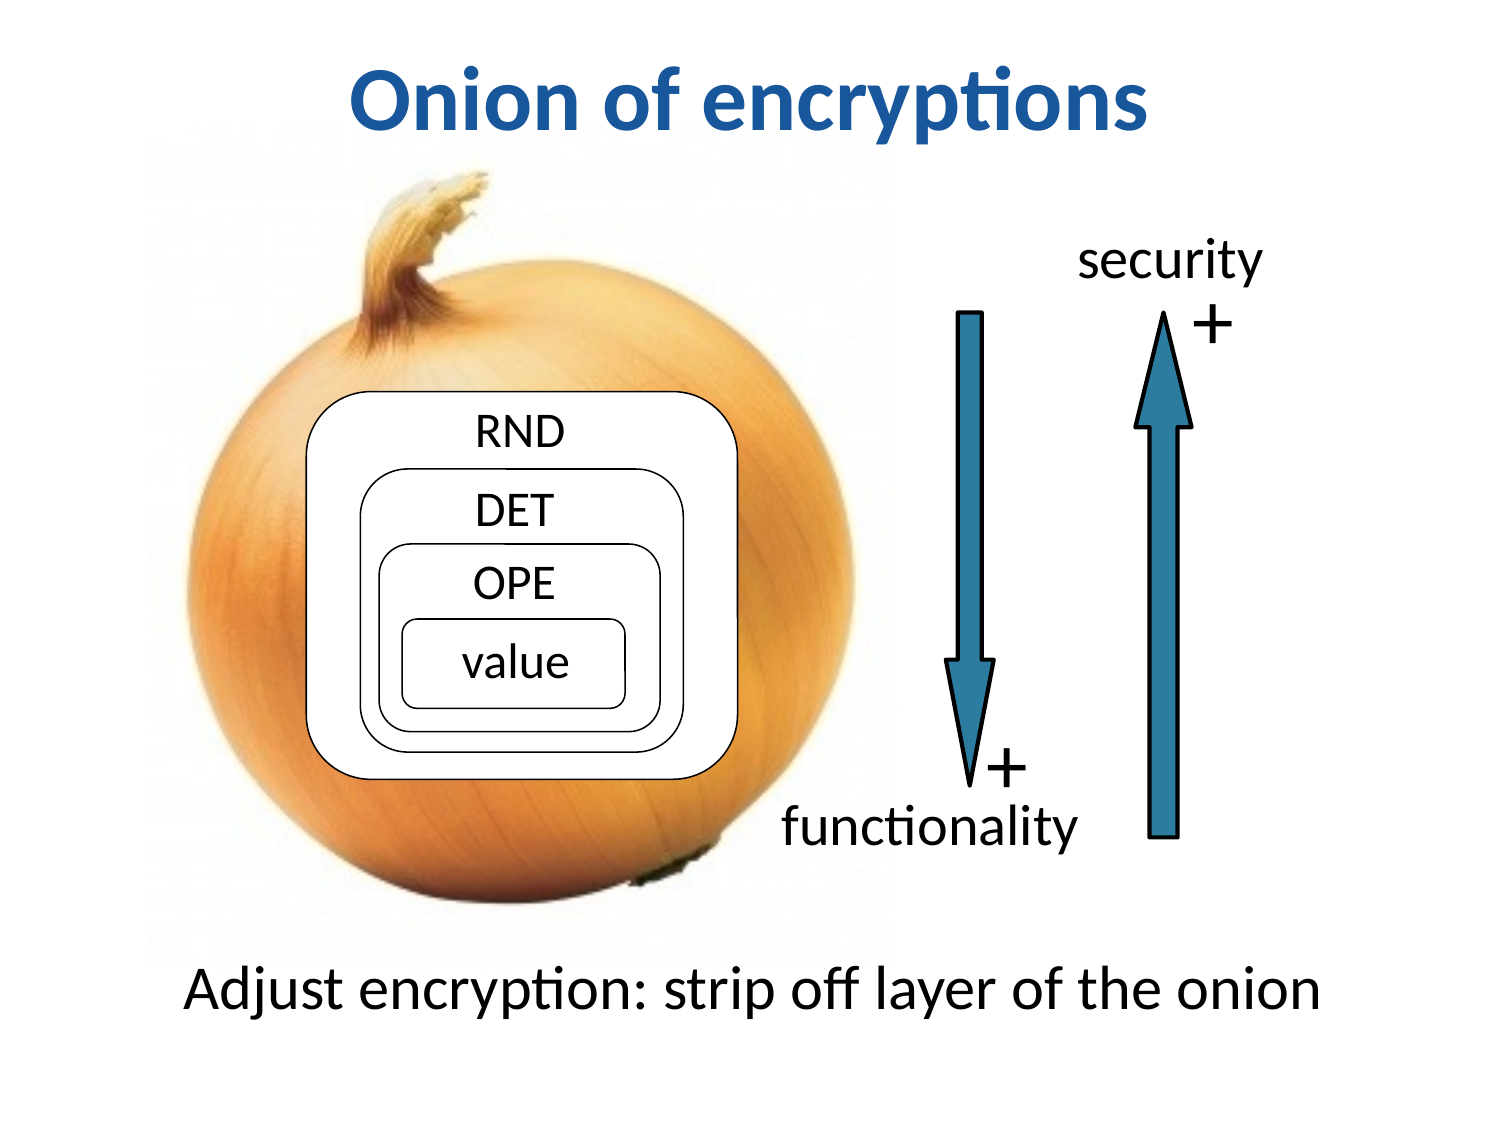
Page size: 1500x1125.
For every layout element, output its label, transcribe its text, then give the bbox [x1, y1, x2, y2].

title Onion of encryptions [75, 0, 1425, 188]
picture [147, 126, 897, 969]
text_box + [971, 704, 1082, 779]
text_box [1135, 312, 1192, 838]
text_box Adjust encryption: strip off layer of the onion [168, 939, 1426, 1030]
text_box [945, 312, 994, 779]
text_box + [1177, 298, 1288, 375]
text_box security [1062, 212, 1429, 298]
text_box functionality [902, 779, 1133, 865]
